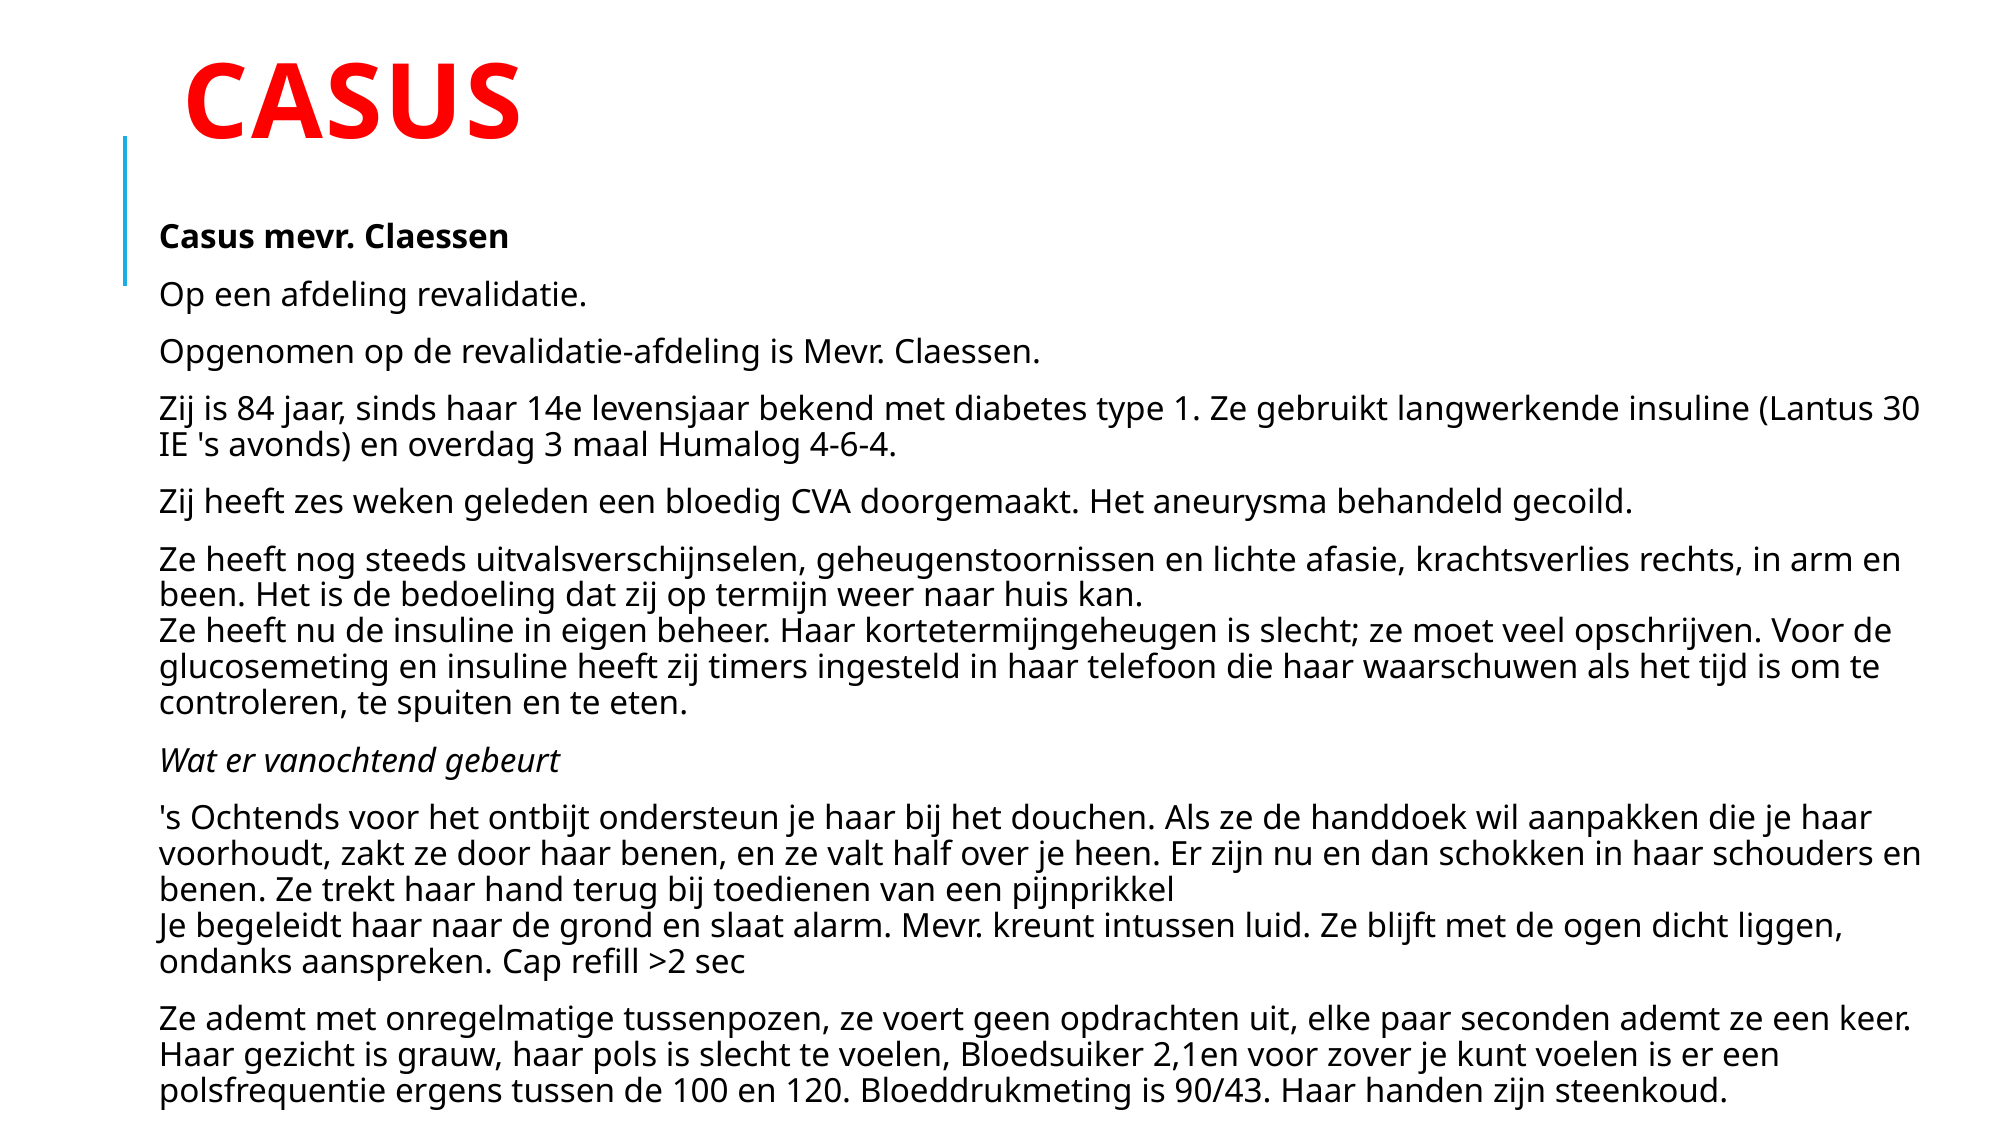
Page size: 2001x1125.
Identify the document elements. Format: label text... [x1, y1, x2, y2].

title Casus [168, 45, 1763, 171]
list Casus mevr. Claessen Op een afdeling revalidatie. Opgenomen op de revalidatie-afdeling is Mevr. Claessen. Zij is 84 jaar, sinds haar 14e levensjaar bekend met diabetes type 1. Ze gebruikt langwerkende insuline (Lantus 30 IE 's avonds) en overdag 3 maal Humalog 4-6-4. Zij heeft zes weken geleden een bloedig CVA doorgemaakt. Het aneurysma behandeld gecoild. Ze heeft nog steeds uitvalsverschijnselen, geheugenstoornissen en lichte afasie, krachtsverlies rechts, in arm en been. Het is de bedoeling dat zij op termijn weer naar huis kan. Ze heeft nu de insuline in eigen beheer. Haar kortetermijngeheugen is slecht; ze moet veel opschrijven. Voor de glucosemeting en insuline heeft zij timers ingesteld in haar telefoon die haar waarschuwen als het tijd is om te controleren, te spuiten en te eten. Wat er vanochtend gebeurt 's Ochtends voor het ontbijt ondersteun je haar bij het douchen. Als ze de handdoek wil aanpakken die je haar voorhoudt, zakt ze door haar benen, en ze valt half over je heen. Er zijn nu en dan schokken in haar schouders en benen. Ze trekt haar hand terug bij toedienen van een pijnprikkel Je begeleidt haar naar de grond en slaat alarm. Mevr. kreunt intussen luid. Ze blijft met de ogen dicht liggen, ondanks aanspreken. Cap refill >2 sec Ze ademt met onregelmatige tussenpozen, ze voert geen opdrachten uit, elke paar seconden ademt ze een keer. Haar gezicht is grauw, haar pols is slecht te voelen, Bloedsuiker 2,1en voor zover je kunt voelen is er een polsfrequentie ergens tussen de 100 en 120. Bloeddrukmeting is 90/43. Haar handen zijn steenkoud. [137, 212, 1942, 1125]
